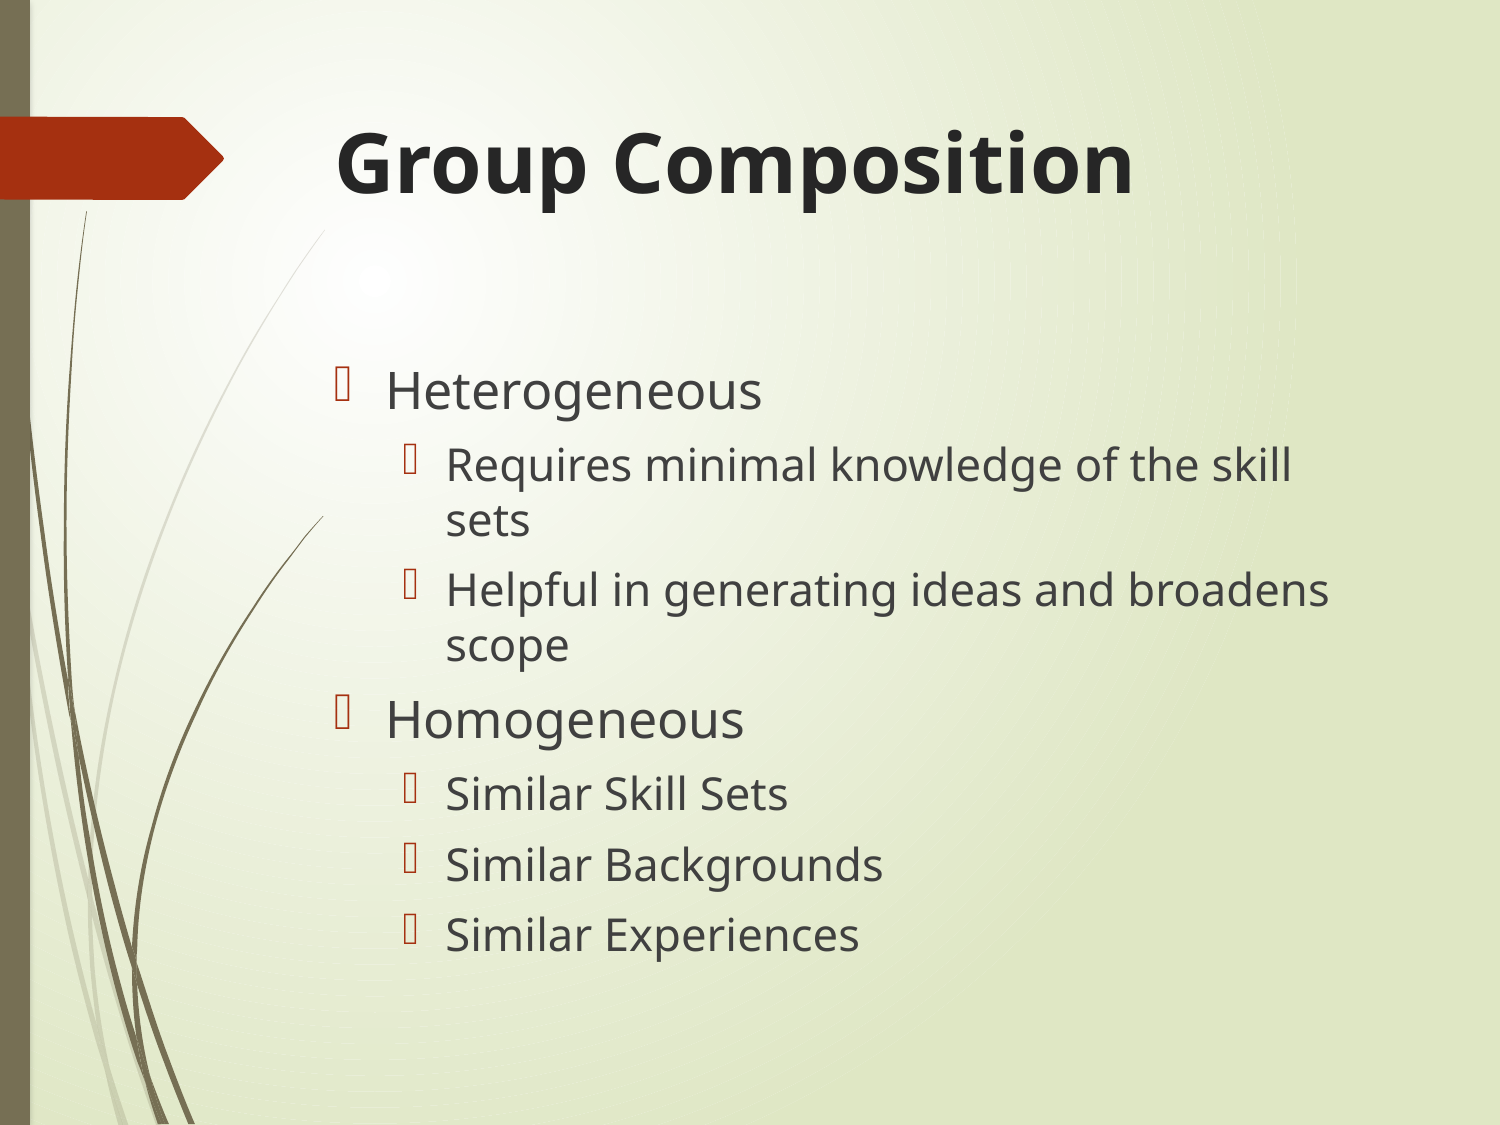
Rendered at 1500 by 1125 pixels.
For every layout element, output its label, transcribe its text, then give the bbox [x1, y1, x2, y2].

title Group Composition [319, 102, 1400, 313]
list Heterogeneous Requires minimal knowledge of the skill sets Helpful in generating ideas and broadens scope Homogeneous Similar Skill Sets Similar Backgrounds Similar Experiences [318, 350, 1400, 970]
